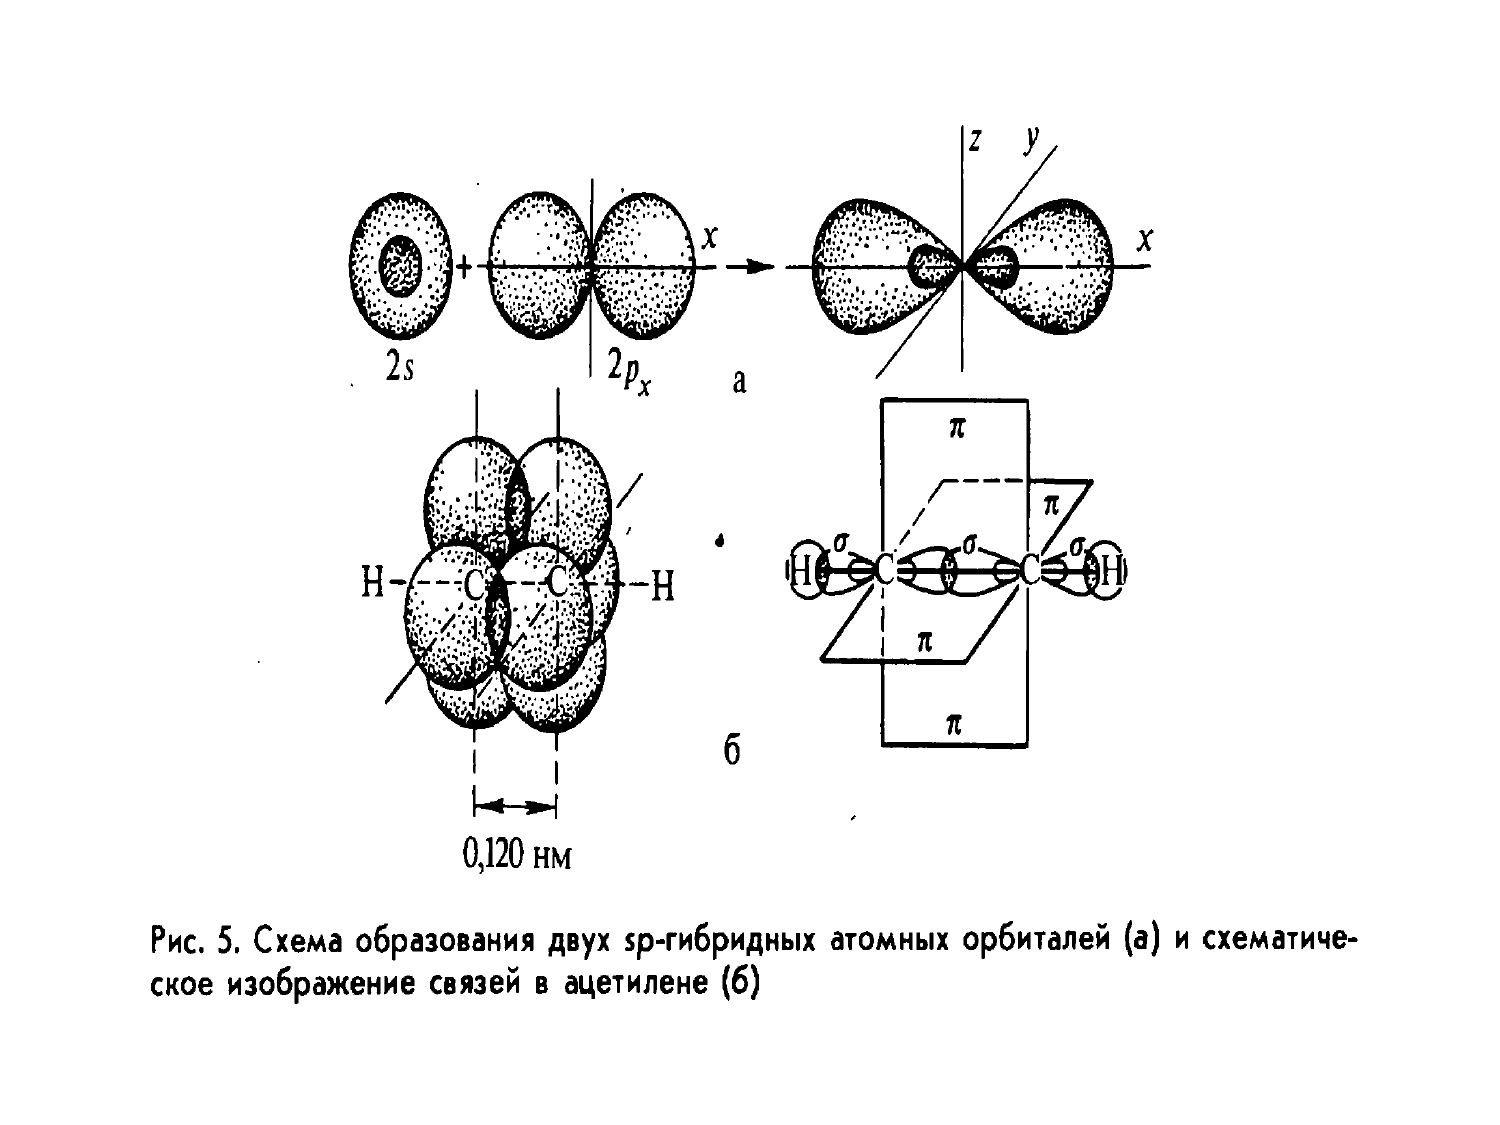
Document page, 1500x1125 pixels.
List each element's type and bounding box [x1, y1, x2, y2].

list [135, 54, 1389, 1012]
